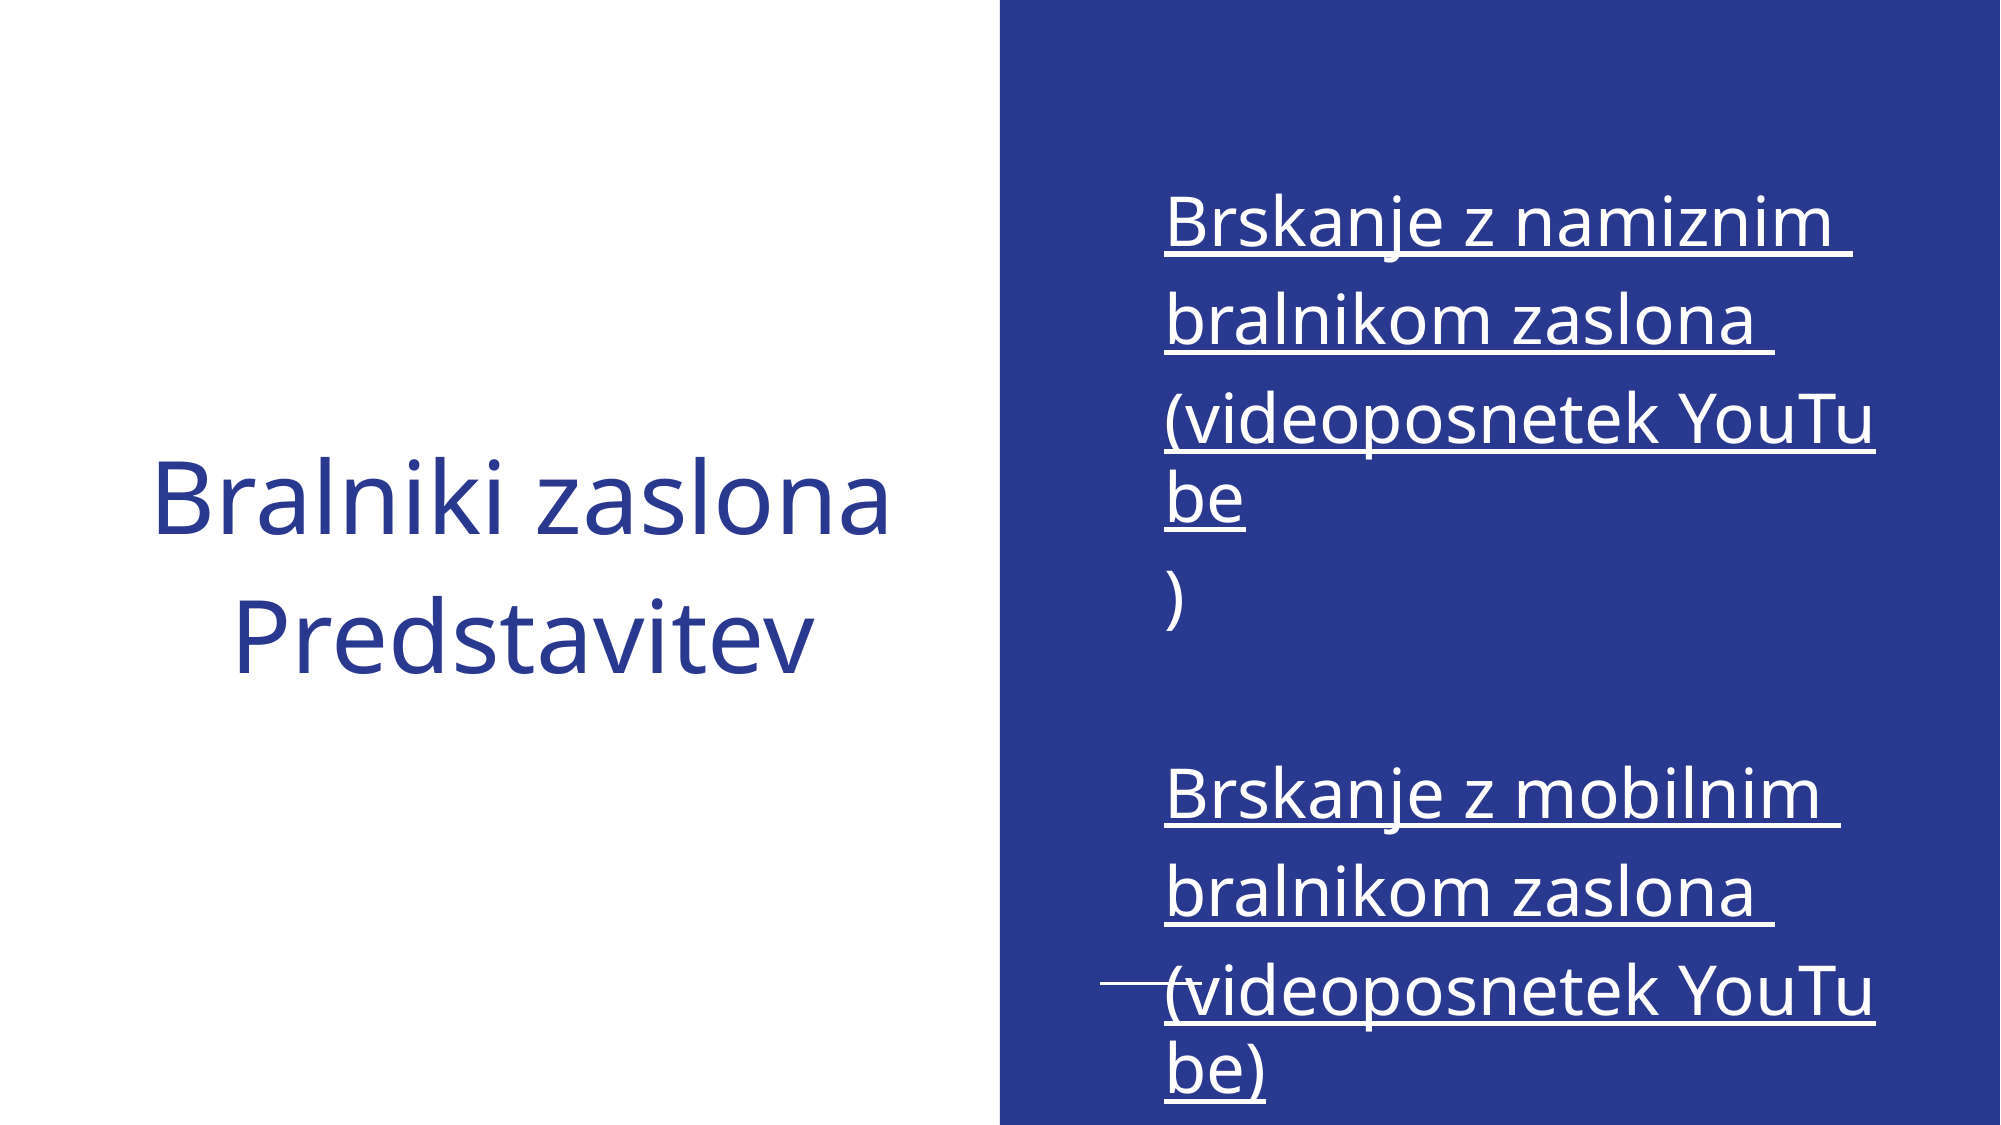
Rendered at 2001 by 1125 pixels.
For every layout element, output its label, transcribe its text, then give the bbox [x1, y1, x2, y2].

title Bralniki zaslona Predstavitev [80, 414, 966, 711]
list Brskanje z namiznim bralnikom zaslona (videoposnetek YouTube) Brskanje z mobilnim bralnikom zaslona (videoposnetek YouTube) [1080, 158, 1920, 967]
